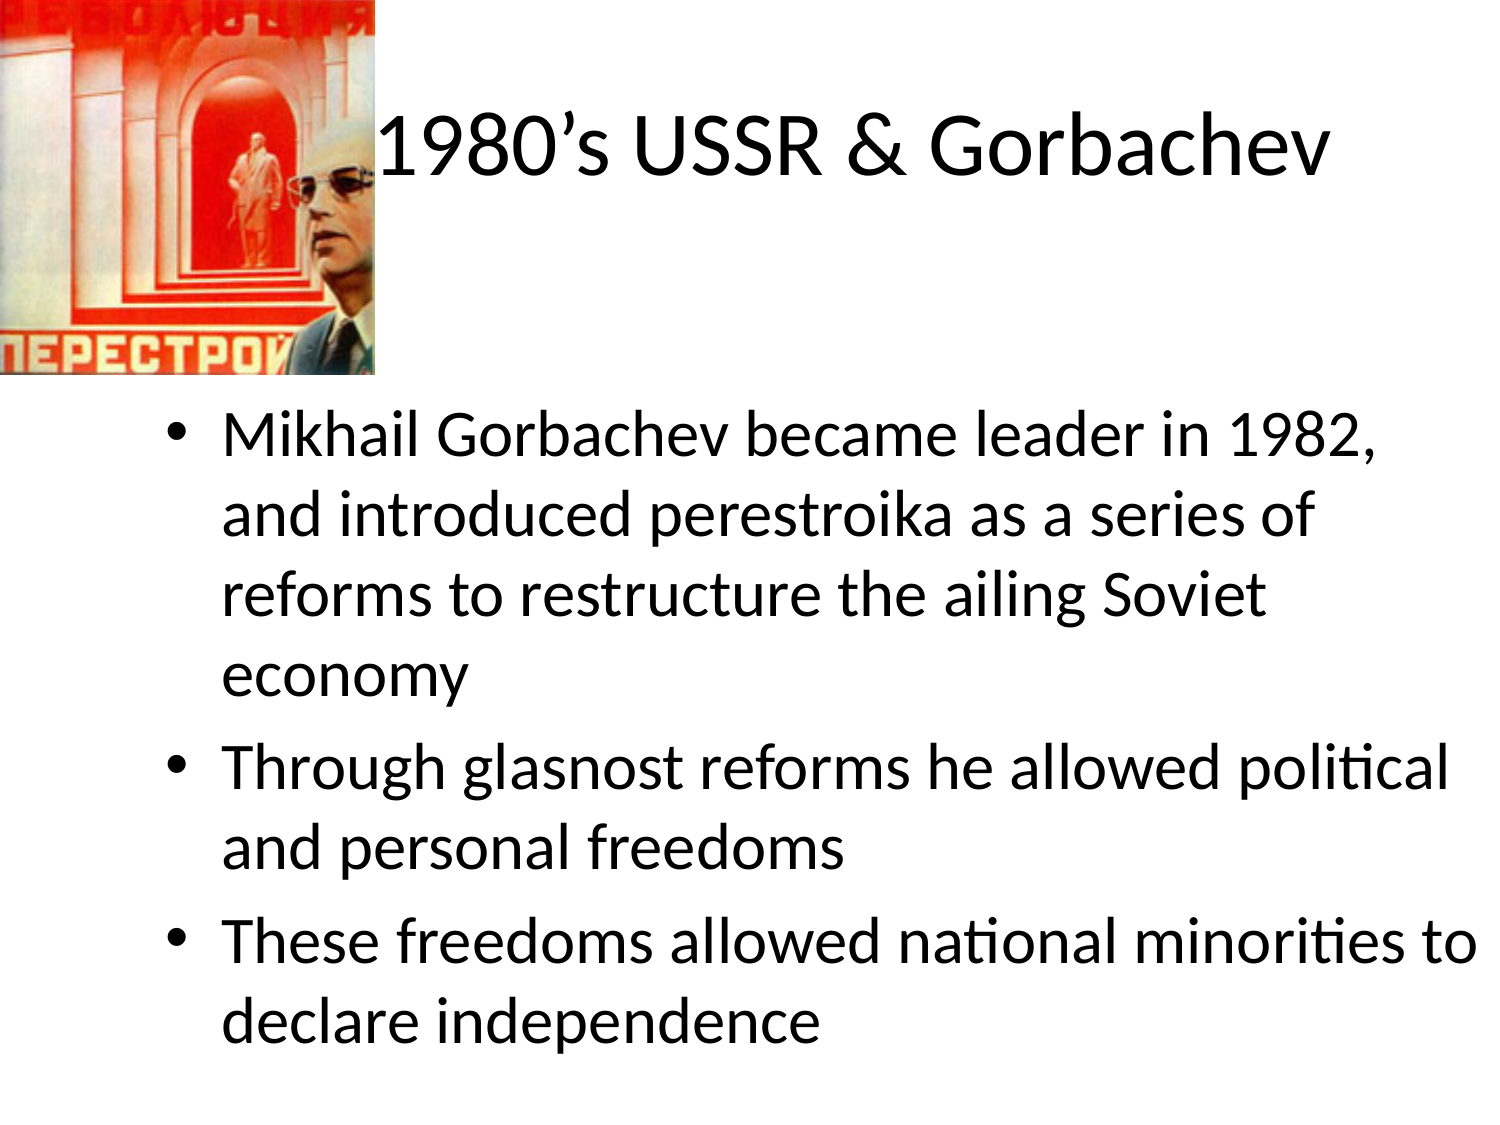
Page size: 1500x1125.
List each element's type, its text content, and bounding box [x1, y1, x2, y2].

list Mikhail Gorbachev became leader in 1982, and introduced perestroika as a series of reforms to restructure the ailing Soviet economy Through glasnost reforms he allowed political and personal freedoms These freedoms allowed national minorities to declare independence [150, 382, 1500, 1125]
title 1980’s USSR & Gorbachev [379, 45, 1425, 233]
picture [0, 0, 376, 376]
